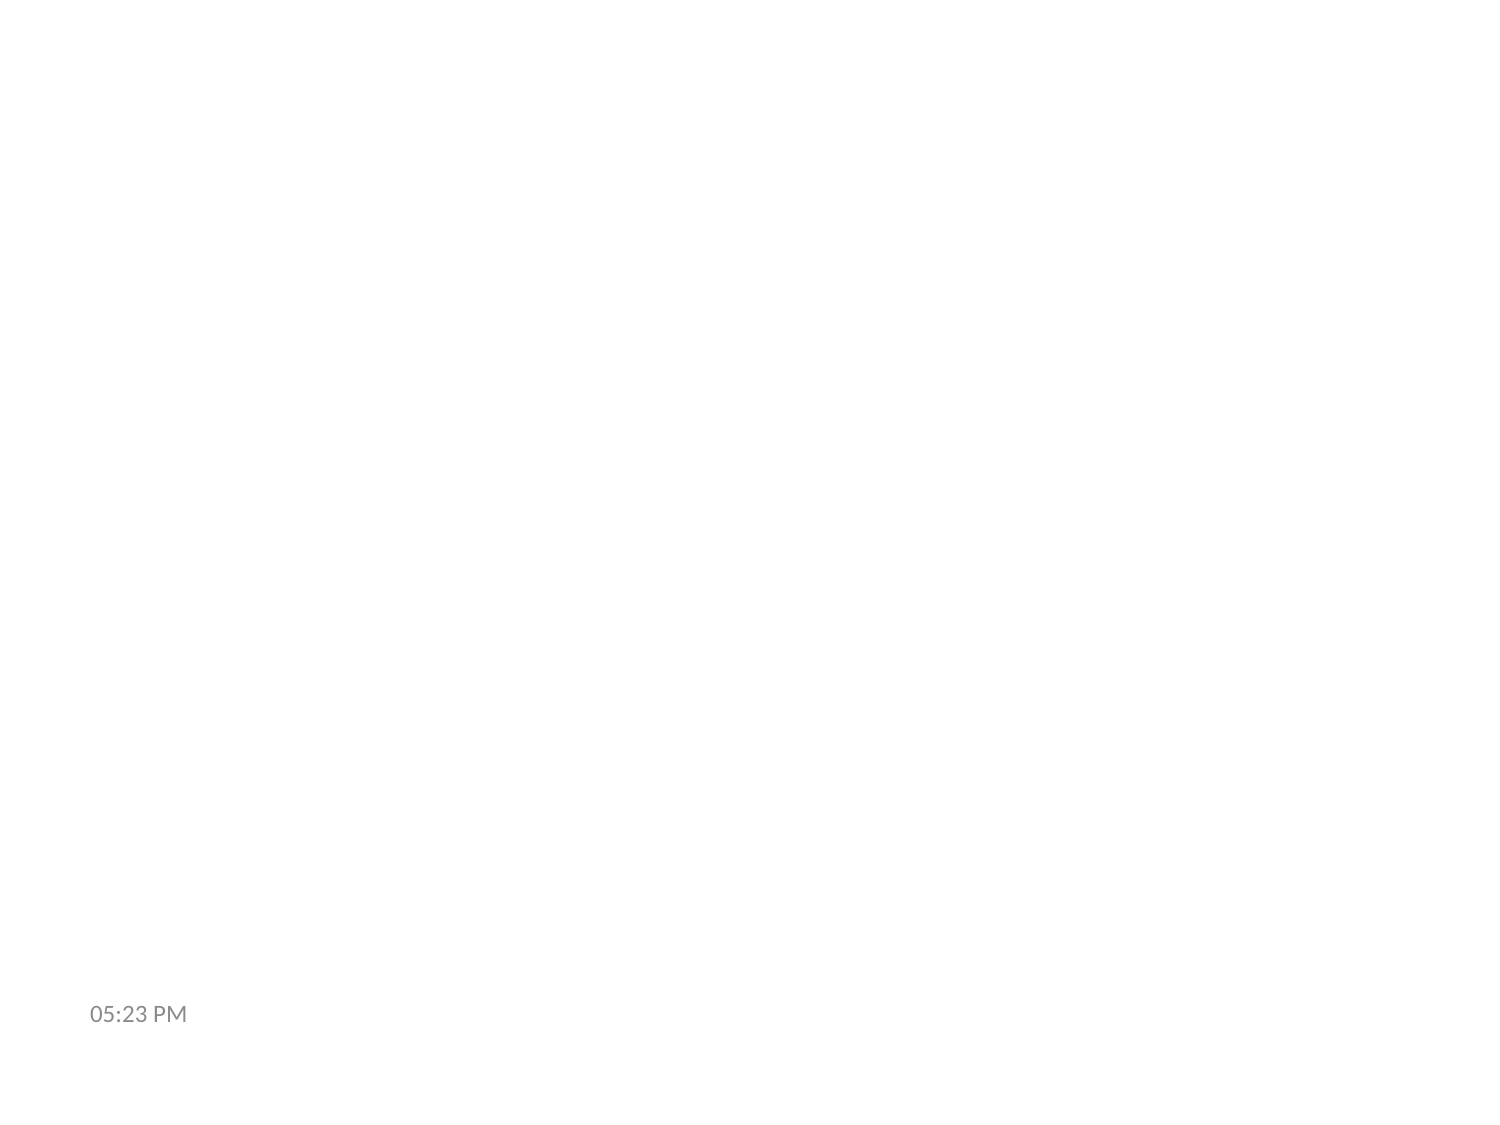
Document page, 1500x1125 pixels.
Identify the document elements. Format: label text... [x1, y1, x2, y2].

text_box 3:35 PM [75, 982, 425, 1043]
